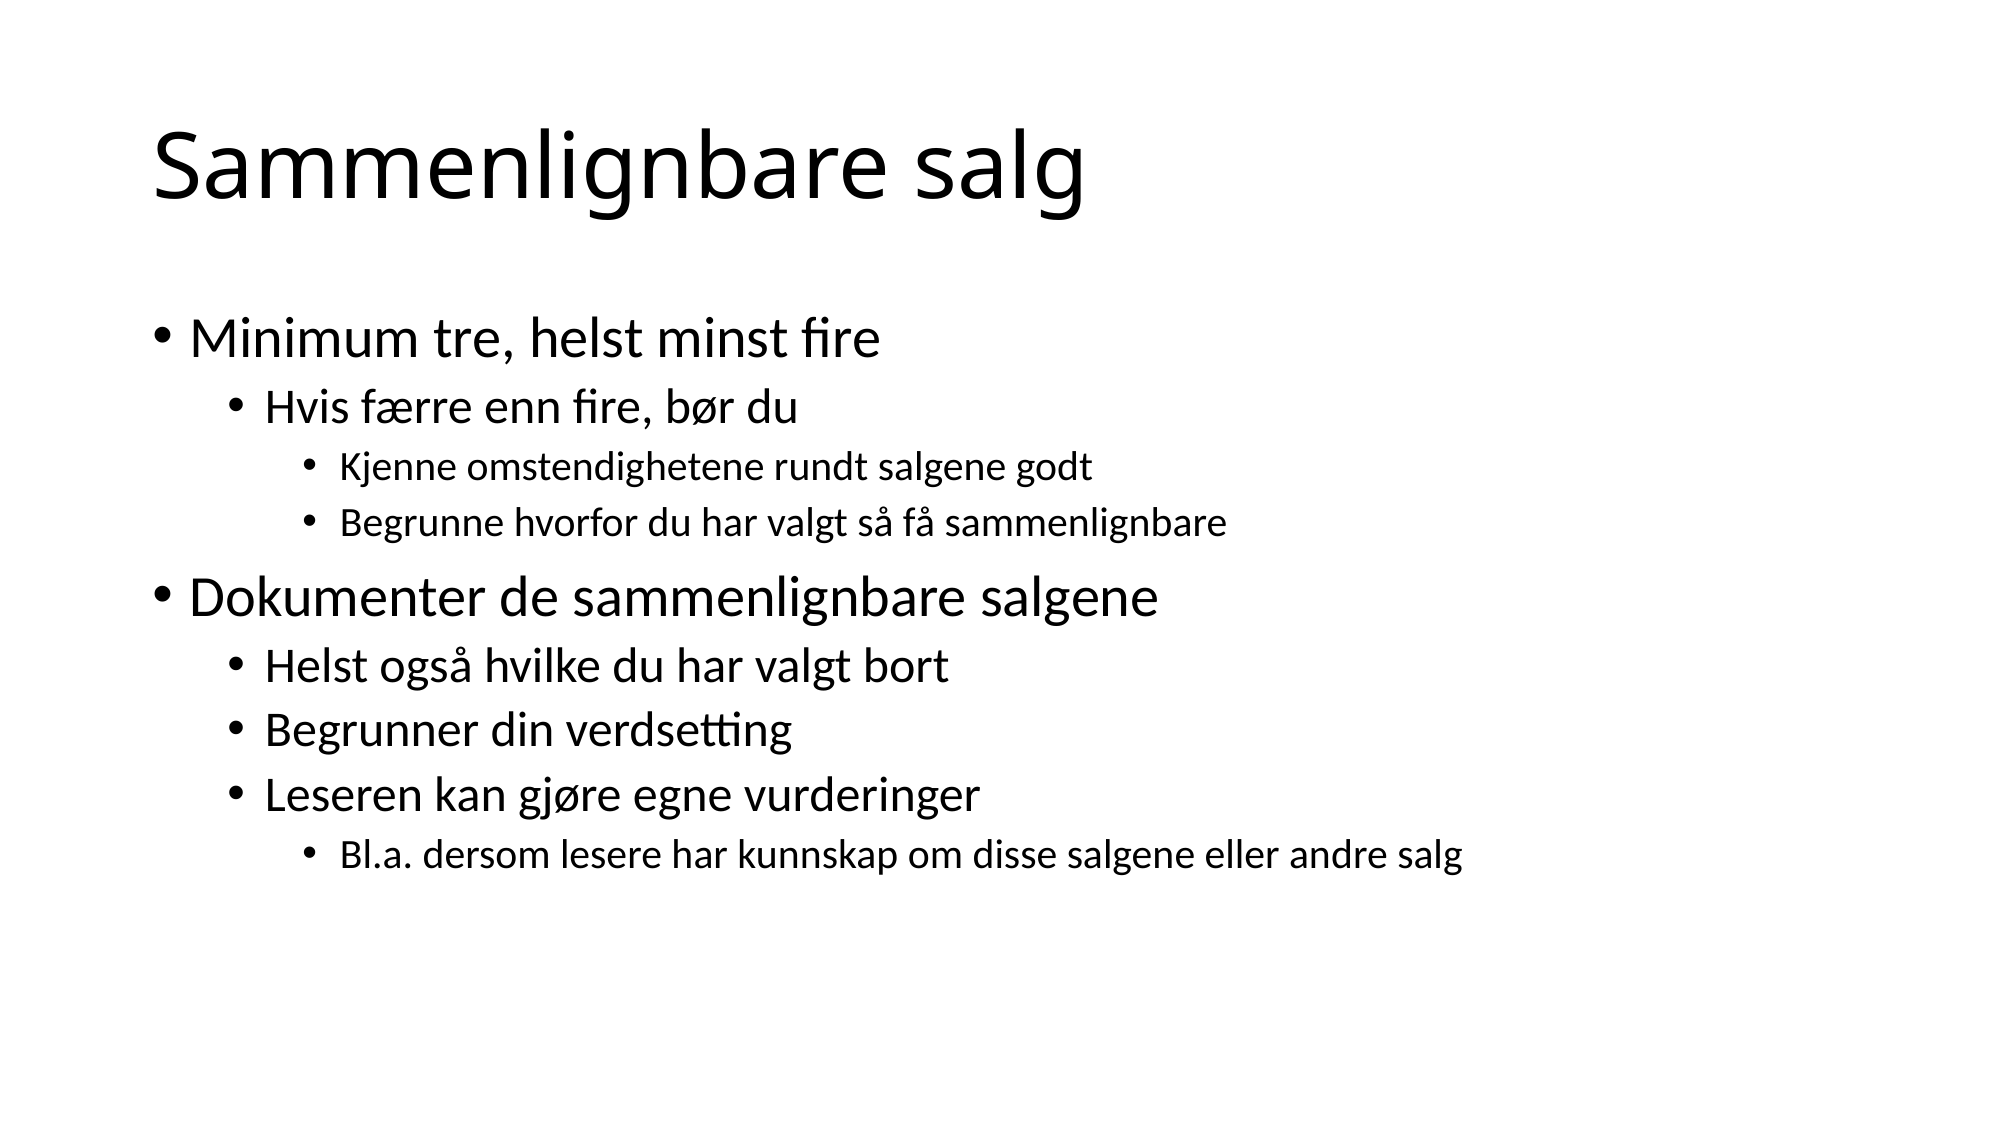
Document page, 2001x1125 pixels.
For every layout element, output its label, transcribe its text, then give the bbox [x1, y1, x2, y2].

list Minimum tre, helst minst fire Hvis færre enn fire, bør du Kjenne omstendighetene rundt salgene godt Begrunne hvorfor du har valgt så få sammenlignbare Dokumenter de sammenlignbare salgene Helst også hvilke du har valgt bort Begrunner din verdsetting Leseren kan gjøre egne vurderinger Bl.a. dersom lesere har kunnskap om disse salgene eller andre salg [137, 299, 1863, 1014]
title Sammenlignbare salg [137, 59, 1863, 278]
